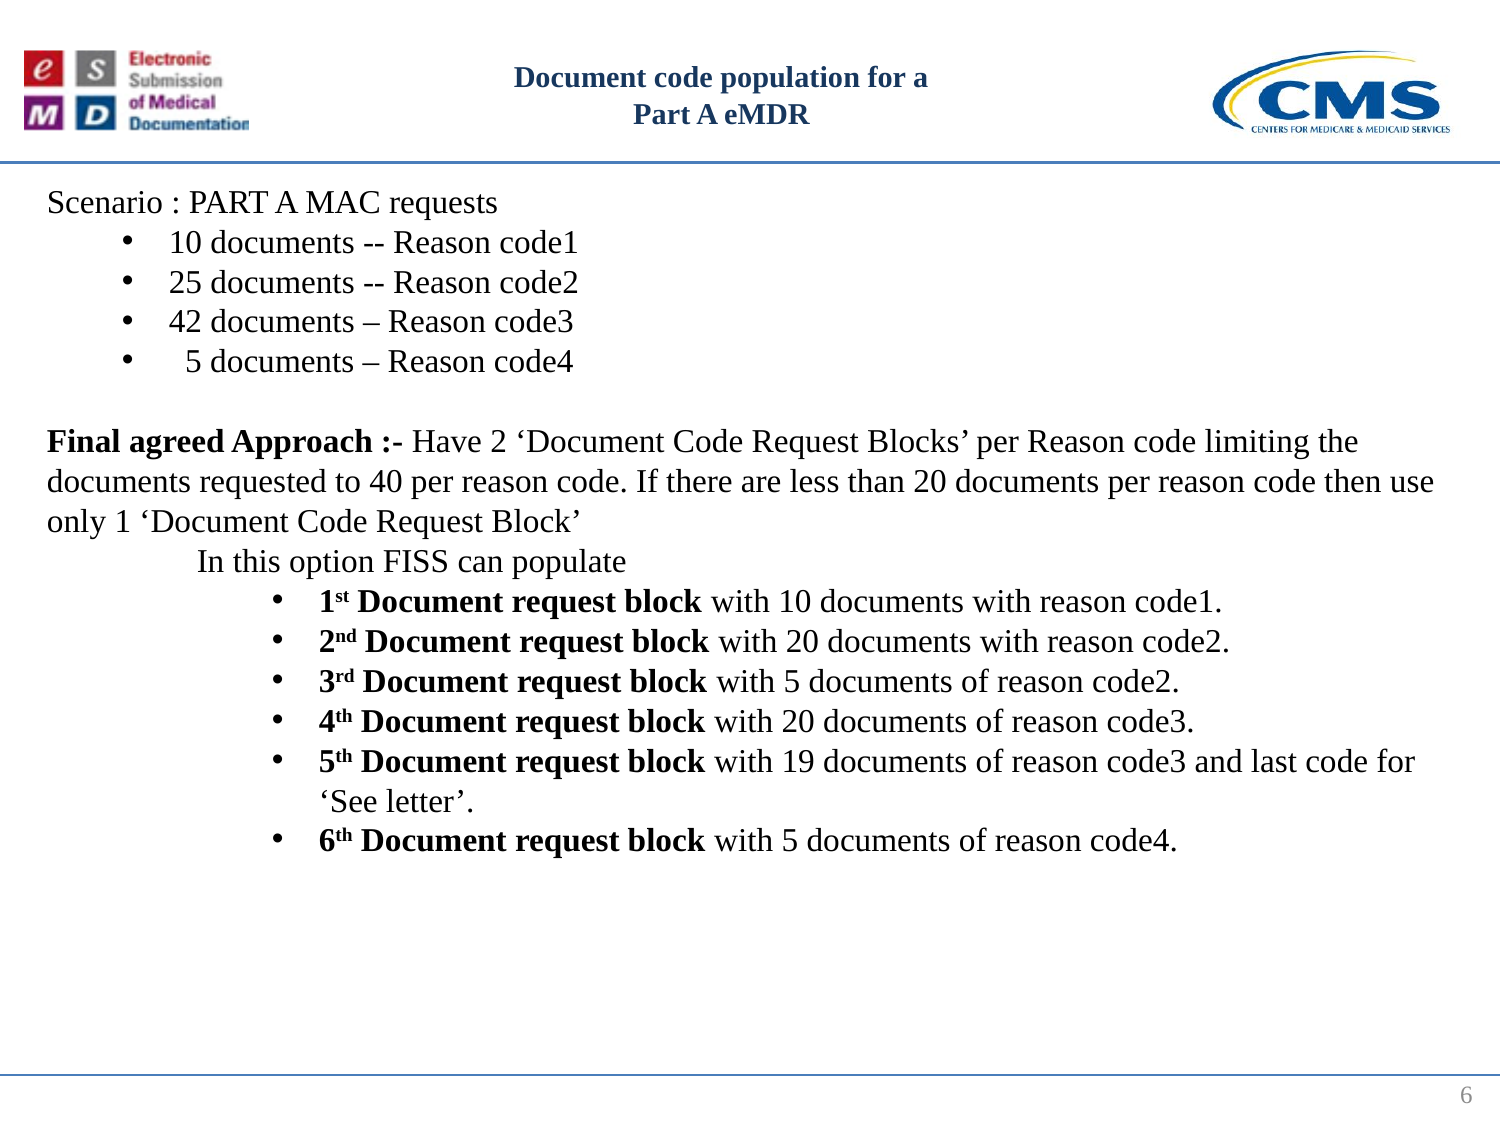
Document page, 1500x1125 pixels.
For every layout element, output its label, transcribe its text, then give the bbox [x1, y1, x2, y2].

picture [1196, 37, 1476, 153]
text_box Document code population for a Part A eMDR [249, 49, 1191, 138]
text_box Scenario : PART A MAC requests 10 documents -- Reason code1 25 documents -- Reason code2 42 documents – Reason code3 5 documents – Reason code4 Final agreed Approach :- Have 2 ‘Document Code Request Blocks’ per Reason code limiting the documents requested to 40 per reason code. If there are less than 20 documents per reason code then use only 1 ‘Document Code Request Block’ In this option FISS can populate 1st Document request block with 10 documents with reason code1. 2nd Document request block with 20 documents with reason code2. 3rd Document request block with 5 documents of reason code2. 4th Document request block with 20 documents of reason code3. 5th Document request block with 19 documents of reason code3 and last code for ‘See letter’. 6th Document request block with 5 documents of reason code4. [32, 172, 1468, 906]
picture [24, 49, 249, 156]
slide_number 6 [1400, 1084, 1488, 1113]
